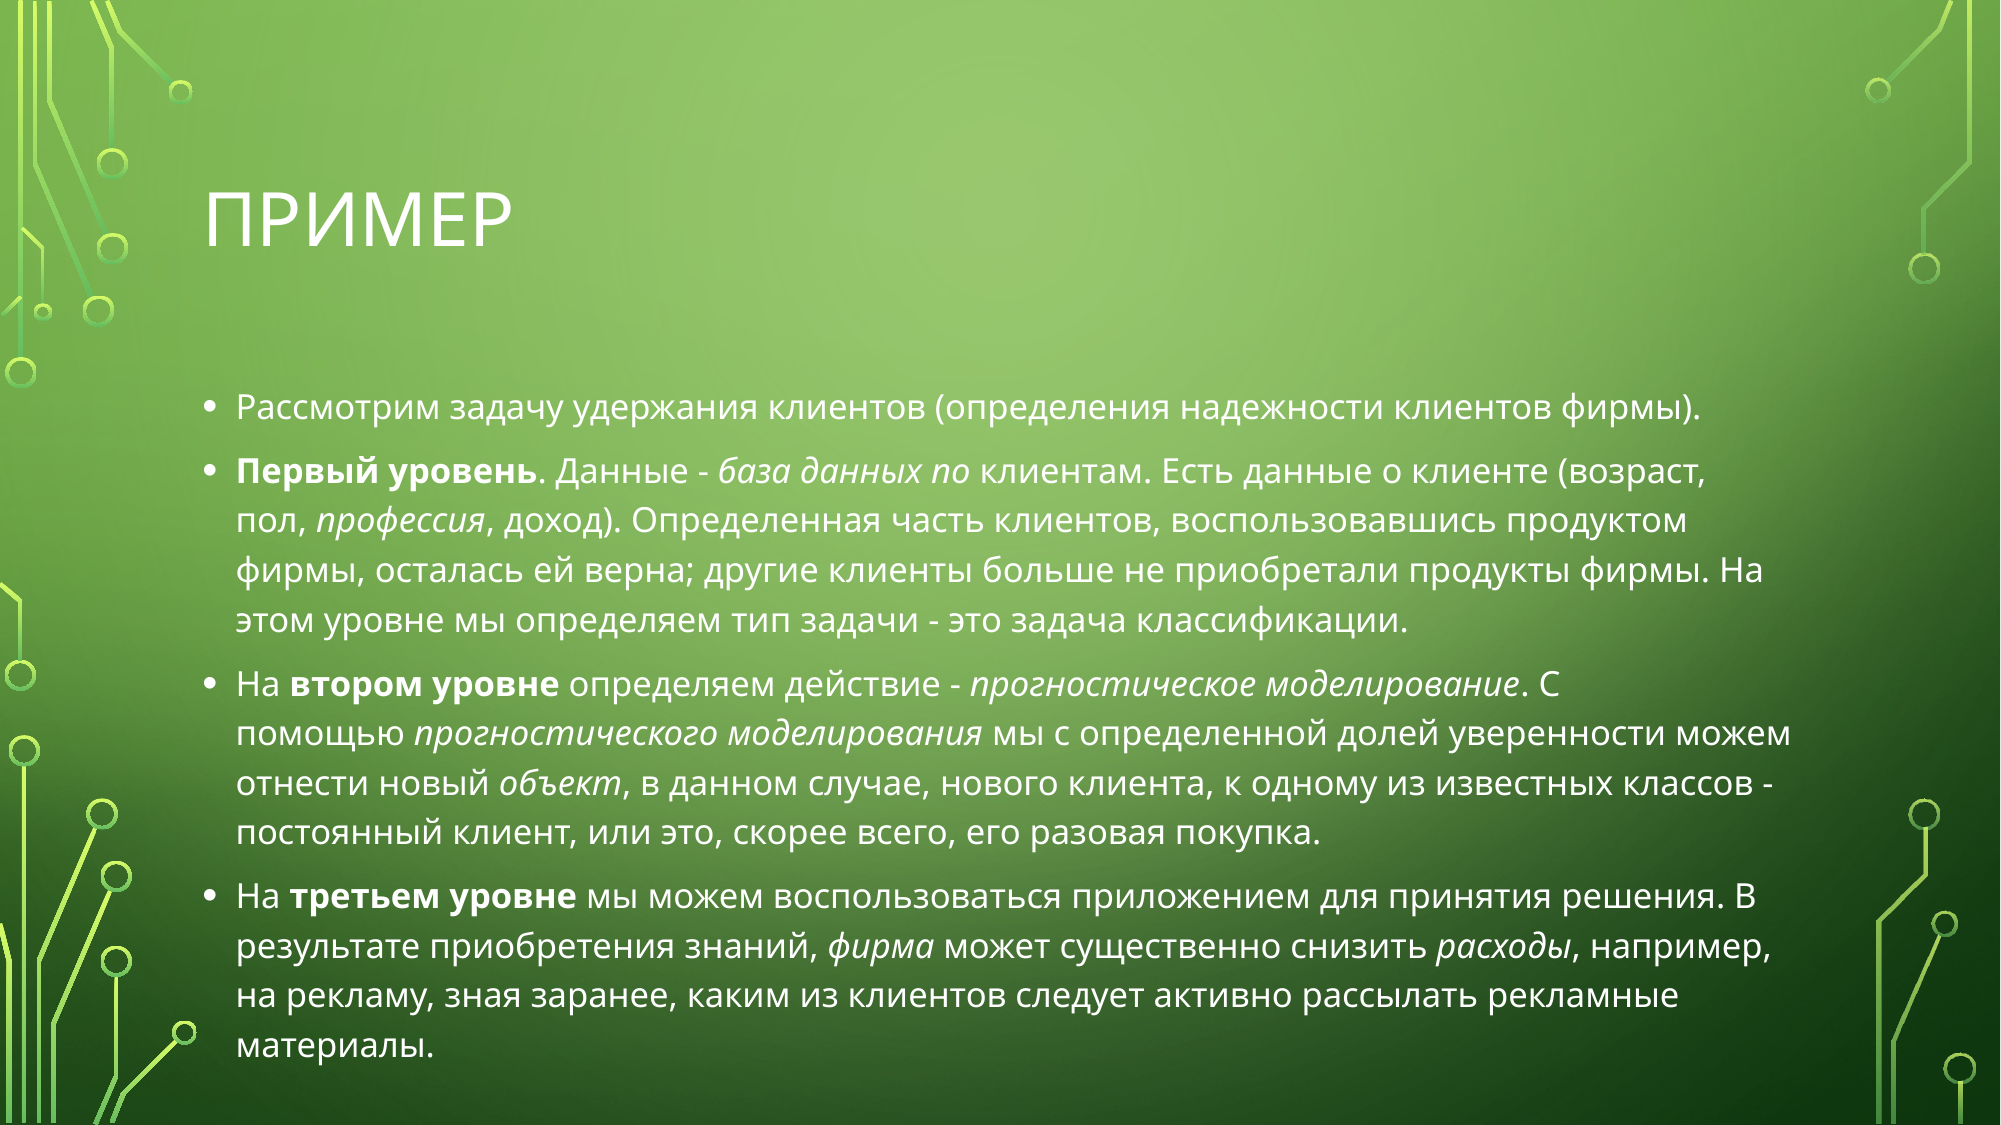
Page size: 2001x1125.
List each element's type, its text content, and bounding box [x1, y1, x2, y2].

list Рассмотрим задачу удержания клиентов (определения надежности клиентов фирмы). Первый уровень. Данные - база данных по клиентам. Есть данные о клиенте (возраст, пол, профессия, доход). Определенная часть клиентов, воспользовавшись продуктом фирмы, осталась ей верна; другие клиенты больше не приобретали продукты фирмы. На этом уровне мы определяем тип задачи - это задача классификации. На втором уровне определяем действие - прогностическое моделирование. С помощью прогностического моделирования мы с определенной долей уверенности можем отнести новый объект, в данном случае, нового клиента, к одному из известных классов - постоянный клиент, или это, скорее всего, его разовая покупка. На третьем уровне мы можем воспользоваться приложением для принятия решения. В результате приобретения знаний, фирма может существенно снизить расходы, например, на рекламу, зная заранее, каким из клиентов следует активно рассылать рекламные материалы. [187, 369, 1813, 1076]
title Пример [187, 101, 1813, 344]
